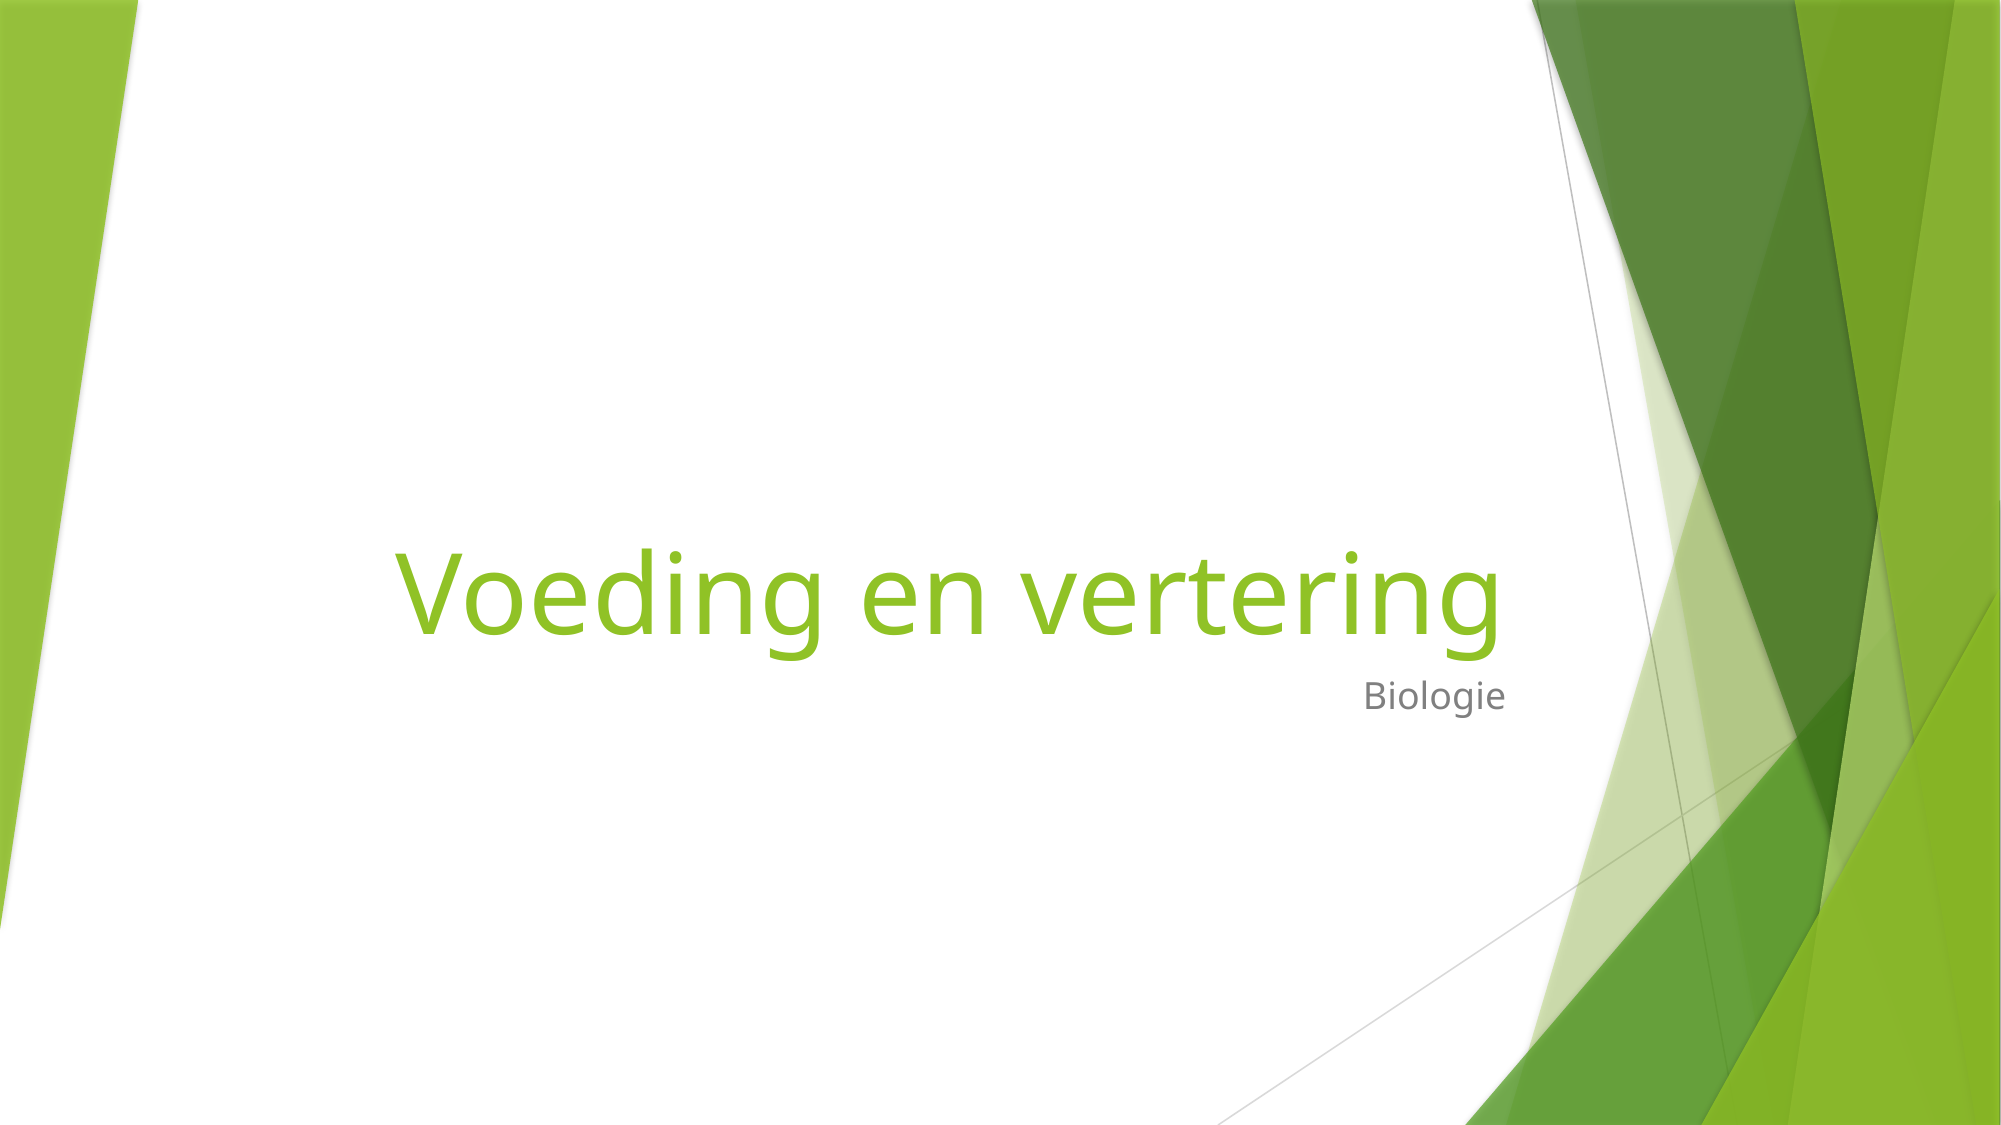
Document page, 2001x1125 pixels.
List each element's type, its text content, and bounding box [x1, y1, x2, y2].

subtitle Biologie [247, 664, 1522, 845]
title Voeding en vertering [247, 394, 1522, 664]
